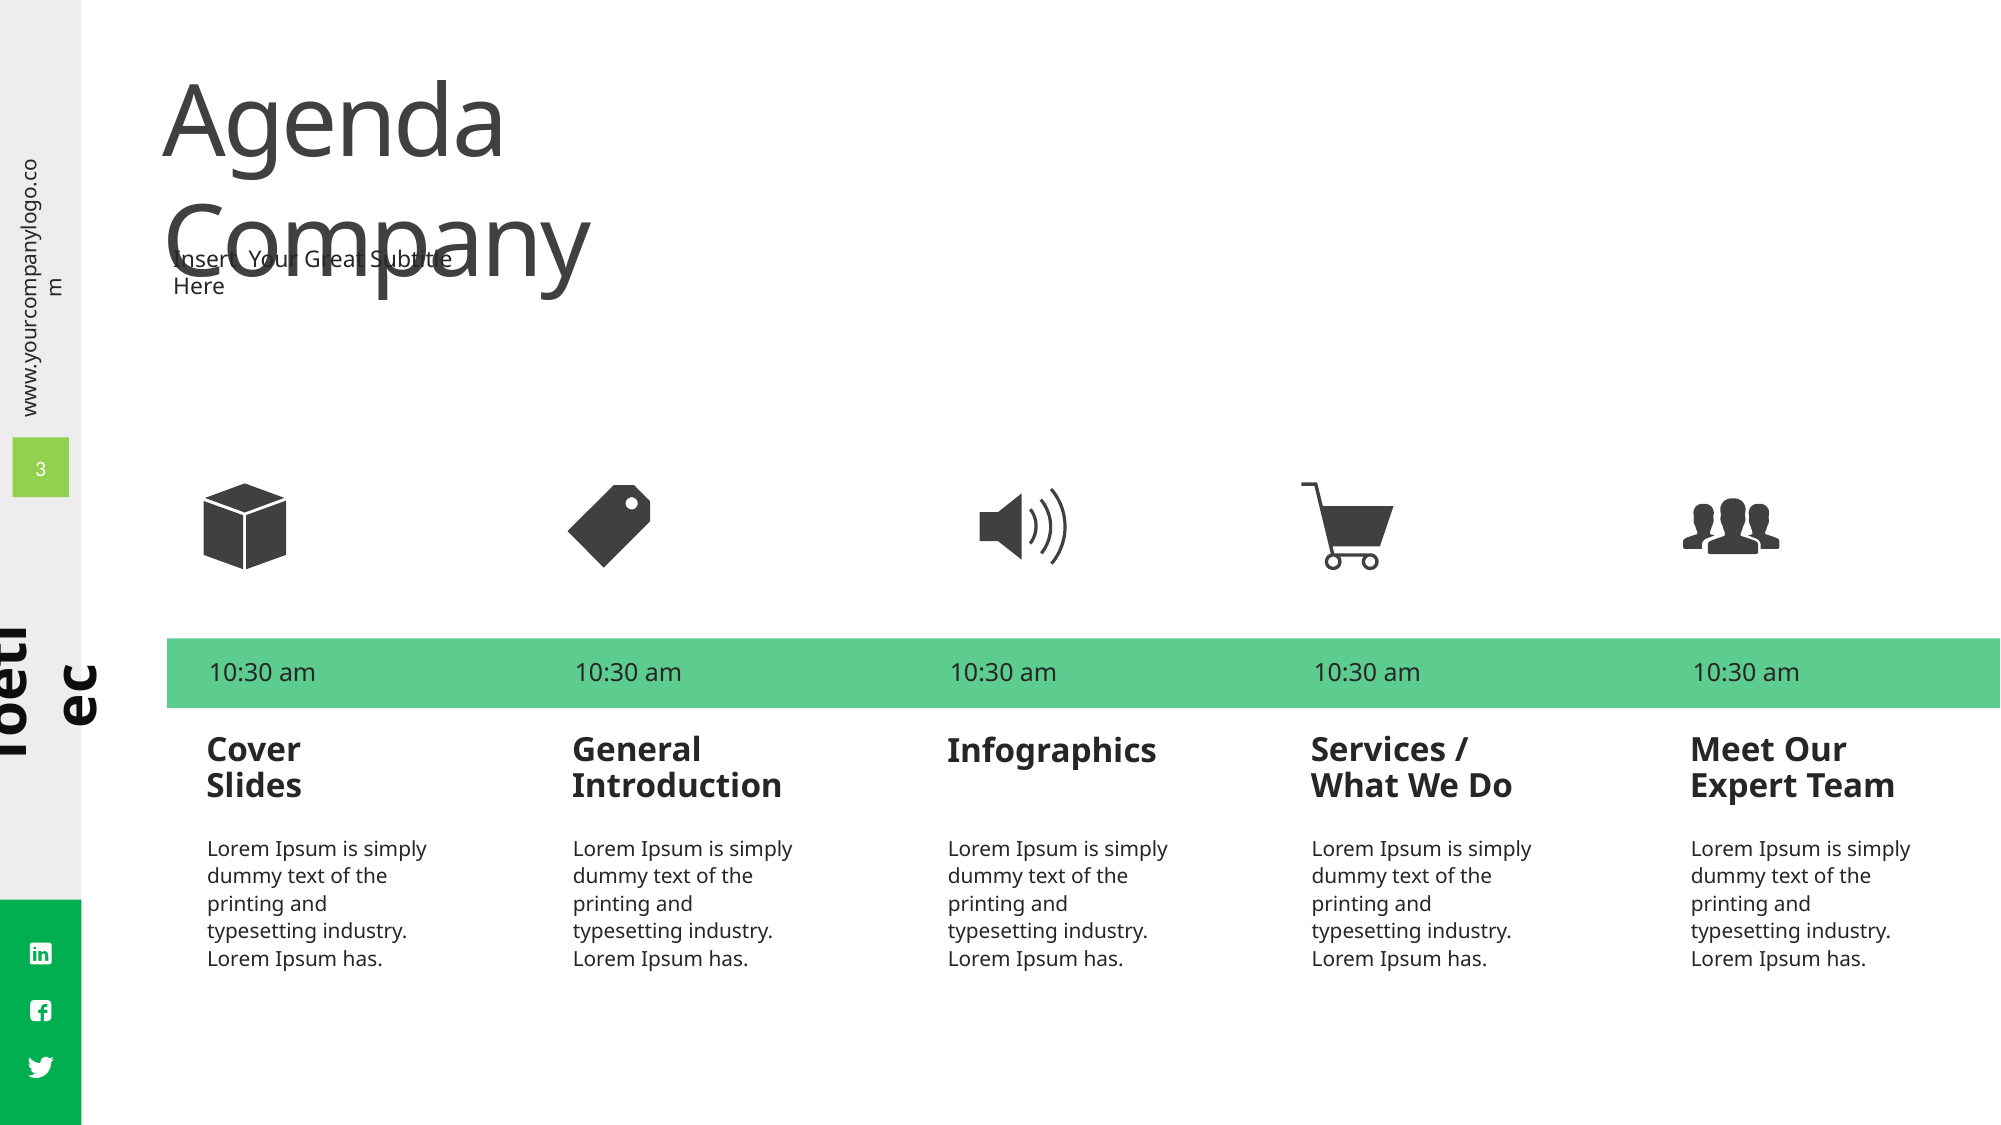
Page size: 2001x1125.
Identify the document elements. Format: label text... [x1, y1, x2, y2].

text_box 10:30 am [1309, 649, 1507, 691]
text_box 10:30 am [1688, 649, 1886, 691]
text_box [166, 637, 2000, 709]
slide_number 3 [12, 437, 69, 498]
text_box Lorem Ipsum is simply dummy text of the printing and typesetting industry. Lorem Ipsum has. [1307, 828, 1546, 975]
text_box Lorem Ipsum is simply dummy text of the printing and typesetting industry. Lorem Ipsum has. [568, 828, 807, 975]
text_box [1301, 482, 1394, 571]
text_box Lorem Ipsum is simply dummy text of the printing and typesetting industry. Lorem Ipsum has. [943, 828, 1183, 975]
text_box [979, 487, 1067, 565]
text_box Infographics [932, 711, 1187, 793]
text_box Insert Your Great Subtitle Here [158, 237, 512, 307]
text_box Agenda Company [147, 116, 677, 236]
text_box Cover Slides [191, 728, 445, 810]
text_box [203, 483, 287, 570]
text_box [567, 485, 651, 568]
text_box 10:30 am [570, 649, 768, 691]
text_box General Introduction [557, 728, 811, 810]
text_box Lorem Ipsum is simply dummy text of the printing and typesetting industry. Lorem Ipsum has. [202, 828, 442, 975]
text_box Services / What We Do [1295, 728, 1550, 810]
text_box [1683, 498, 1780, 555]
text_box Lorem Ipsum is simply dummy text of the printing and typesetting industry. Lorem Ipsum has. [1686, 828, 1925, 975]
text_box Meet Our Expert Team [1674, 728, 1929, 810]
text_box 10:30 am [204, 649, 402, 691]
text_box 10:30 am [945, 649, 1143, 691]
